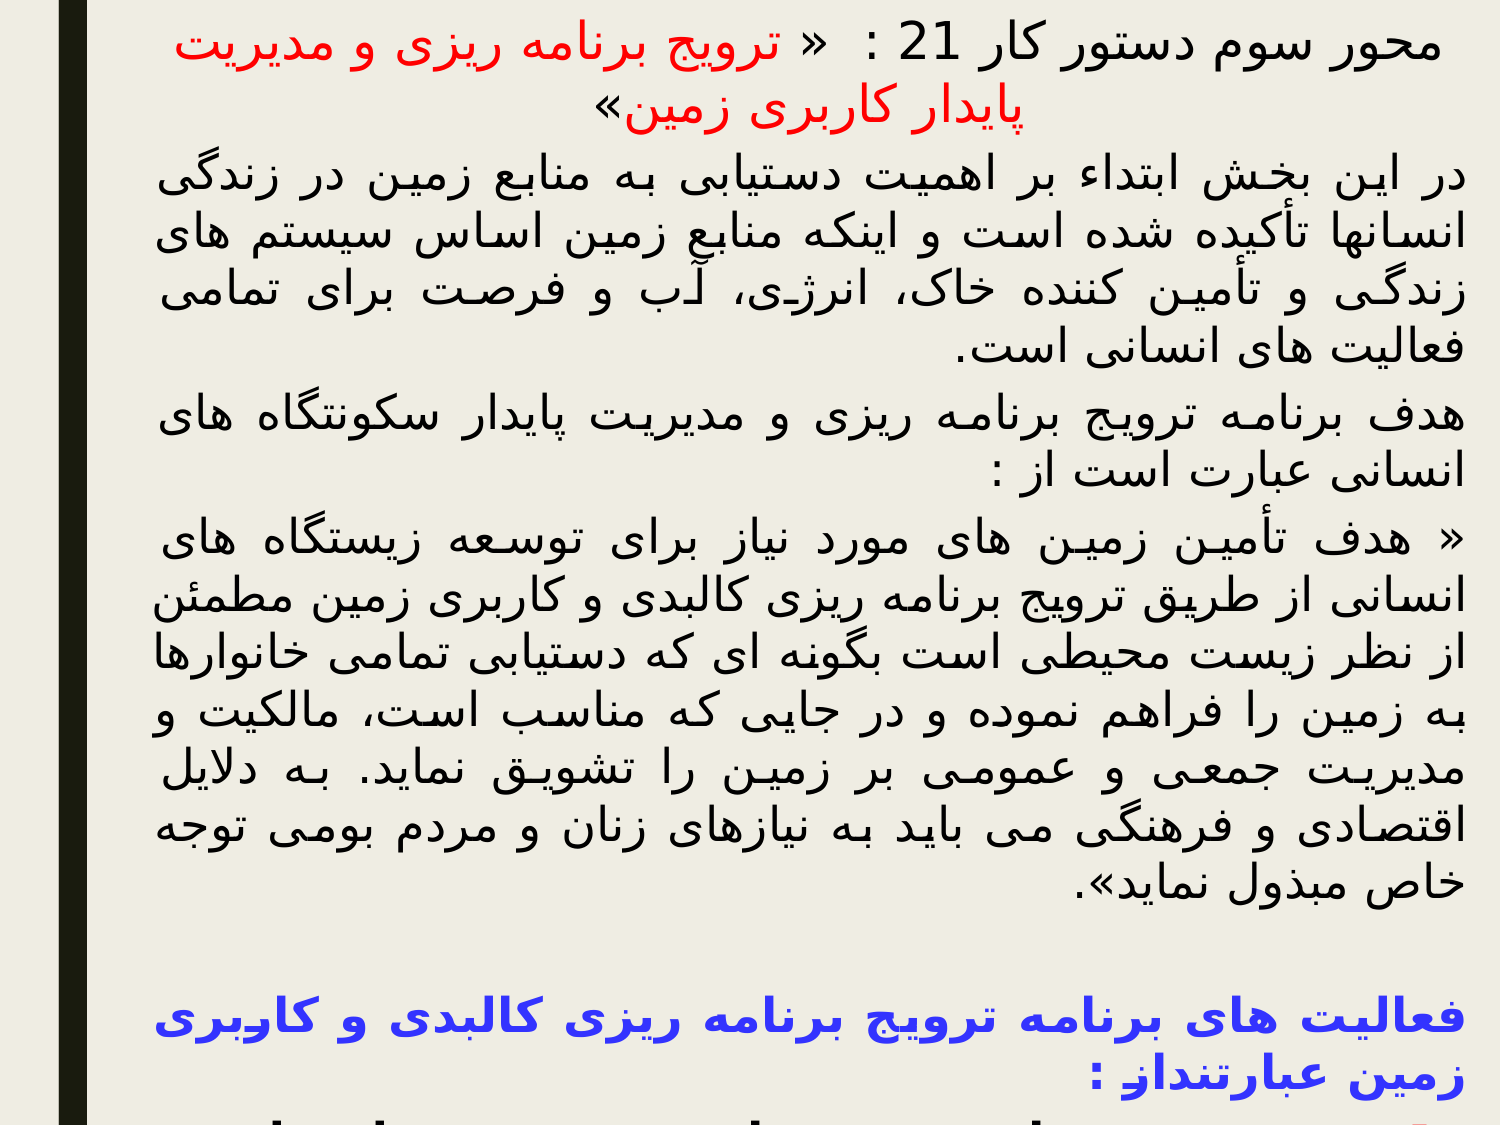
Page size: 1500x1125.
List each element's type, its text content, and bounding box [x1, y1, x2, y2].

text_box محور سوم دستور کار 21 : « ترویج برنامه ریزی و مدیریت پایدار کاربری زمین» در این بخش ابتداء بر اهمیت دستیابی به منابع زمین در زندگی انسانها تأکیده شده است و اینکه منابع زمین اساس سیستم های زندگی و تأمین کننده خاک، انرژی، آب و فرصت برای تمامی فعالیت های انسانی است. هدف برنامه ترویج برنامه ریزی و مدیریت پایدار سکونتگاه های انسانی عبارت است از : « هدف تأمین زمین های مورد نیاز برای توسعه زیستگاه های انسانی از طریق ترویج برنامه ریزی کالبدی و کاربری زمین مطمئن از نظر زیست محیطی است بگونه ای که دستیابی تمامی خانوارها به زمین را فراهم نموده و در جایی که مناسب است، مالکیت و مدیریت جمعی و عمومی بر زمین را تشویق نماید. به دلایل اقتصادی و فرهنگی می باید به نیازهای زنان و مردم بومی توجه خاص مبذول نماید». فعالیت های برنامه ترویج برنامه ریزی کالبدی و کاربری زمین عبارتنداز : تهیه فهرستی از موجود منابع زمین در سطح ملی به منظور ایجاد یک سیستم اطلاعات زمین : طبقه بندی منابع زمین براساس مناسب ترین کاربری ها ، شناسایی نواحی آسیب پذیر از نظر زیست محیطی، شناسایی نواحی سانحه خیز به منظور حفاظت ویژه توجه به توسعه طرح های ملی مدیریت منابع زمین به منظور هدایت توسعه و کاربرد منابع زمین : بدین خاطر باید موارد زیر رعایت گردد [135, 0, 1483, 1125]
